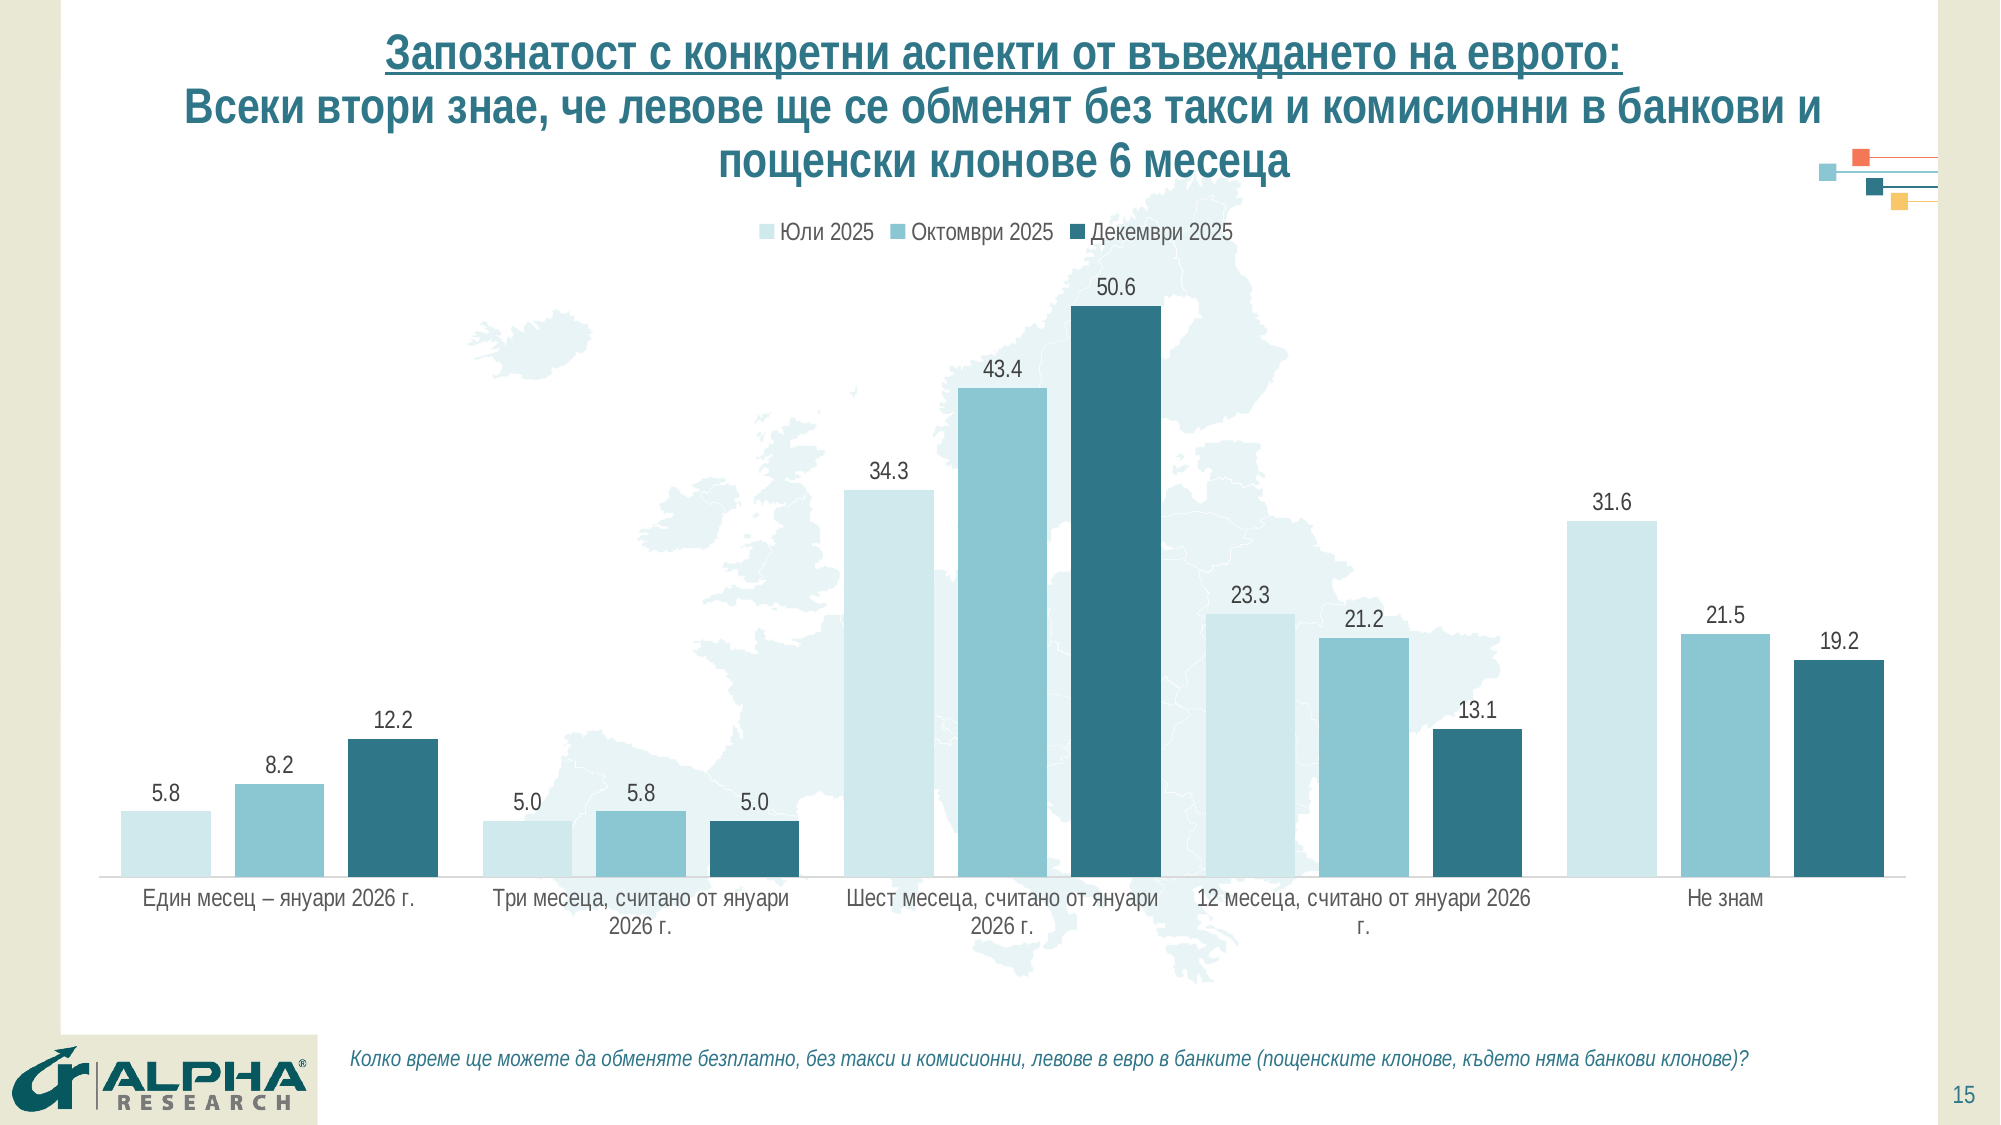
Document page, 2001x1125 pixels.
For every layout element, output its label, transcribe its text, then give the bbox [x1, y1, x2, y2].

list Колко време ще можете да обменяте безплатно, без такси и комисионни, левове в евро в банките (пощенските клонове, където няма банкови клонове)? [335, 1039, 1924, 1125]
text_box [466, 169, 1501, 200]
chart [69, 200, 1924, 1039]
slide_number 15 [1923, 1063, 1991, 1124]
picture [12, 1046, 307, 1112]
title Запознатост с конкретни аспекти от въвеждането на еврото: Всеки втори знае, че левове ще се обменят без такси и комисионни в банкови и пощенски клонове 6 месеца [69, 45, 1940, 169]
